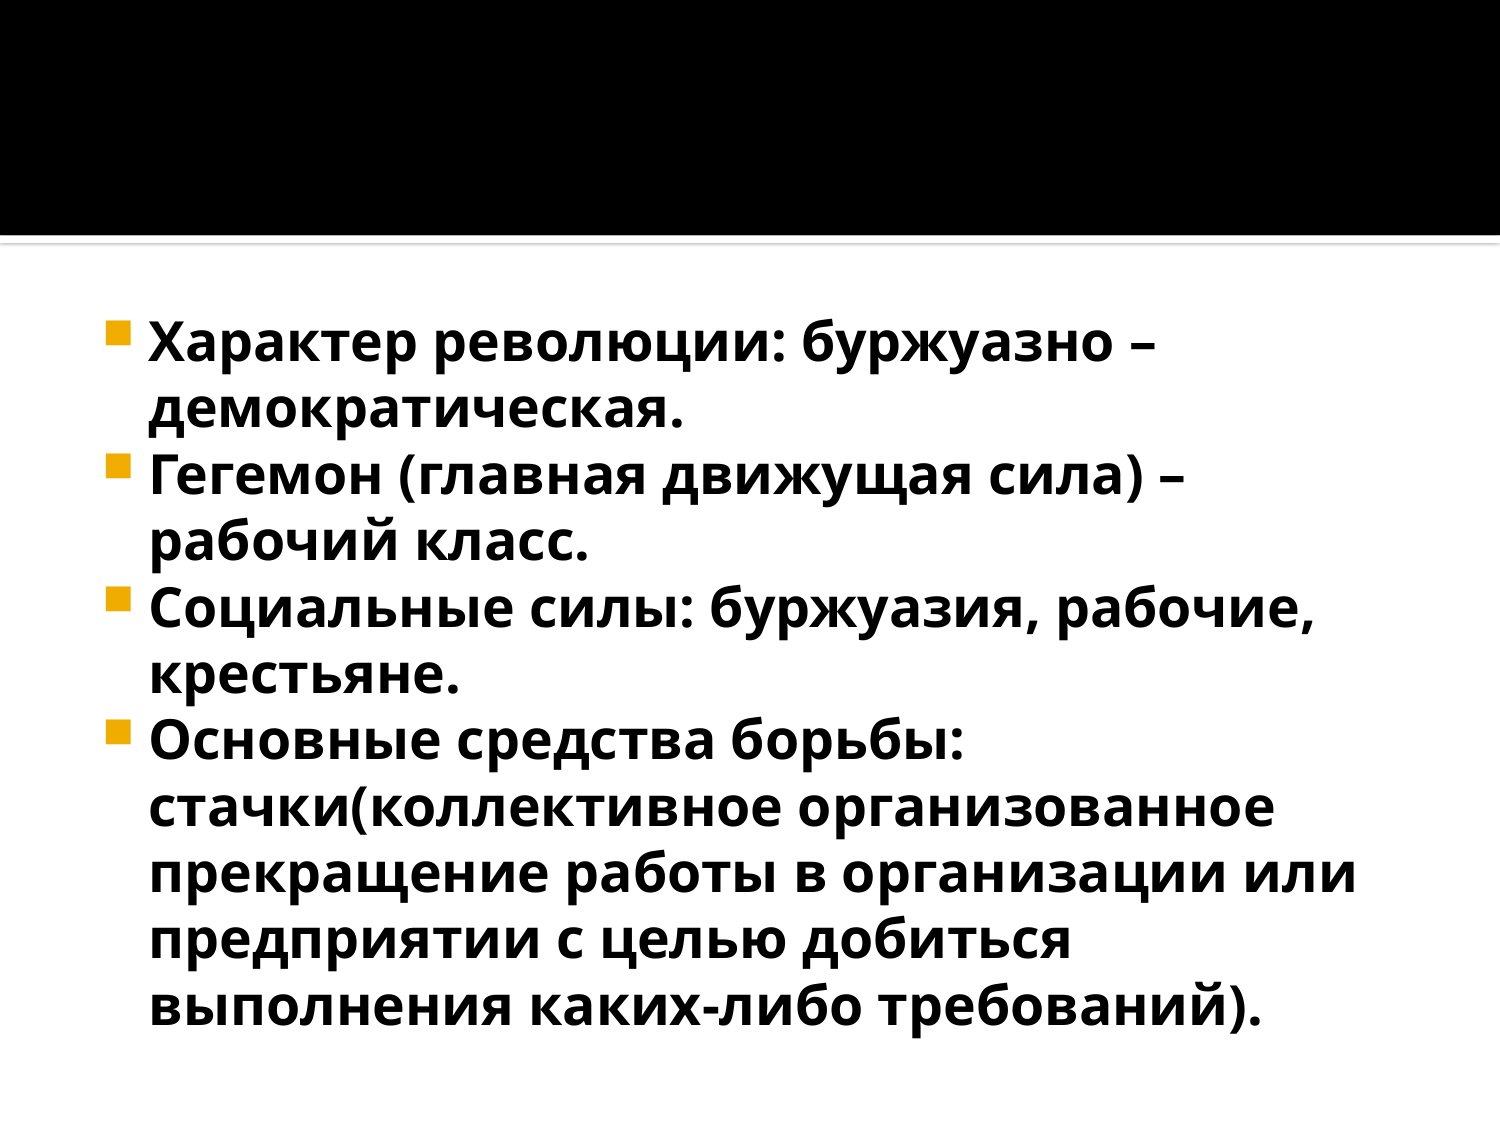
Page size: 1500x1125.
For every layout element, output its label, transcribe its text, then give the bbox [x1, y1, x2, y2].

list Характер революции: буржуазно – демократическая. Гегемон (главная движущая сила) – рабочий класс. Социальные силы: буржуазия, рабочие, крестьяне. Основные средства борьбы: стачки(коллективное организованное прекращение работы в организации или предприятии с целью добиться выполнения каких-либо требований). [75, 291, 1425, 1050]
